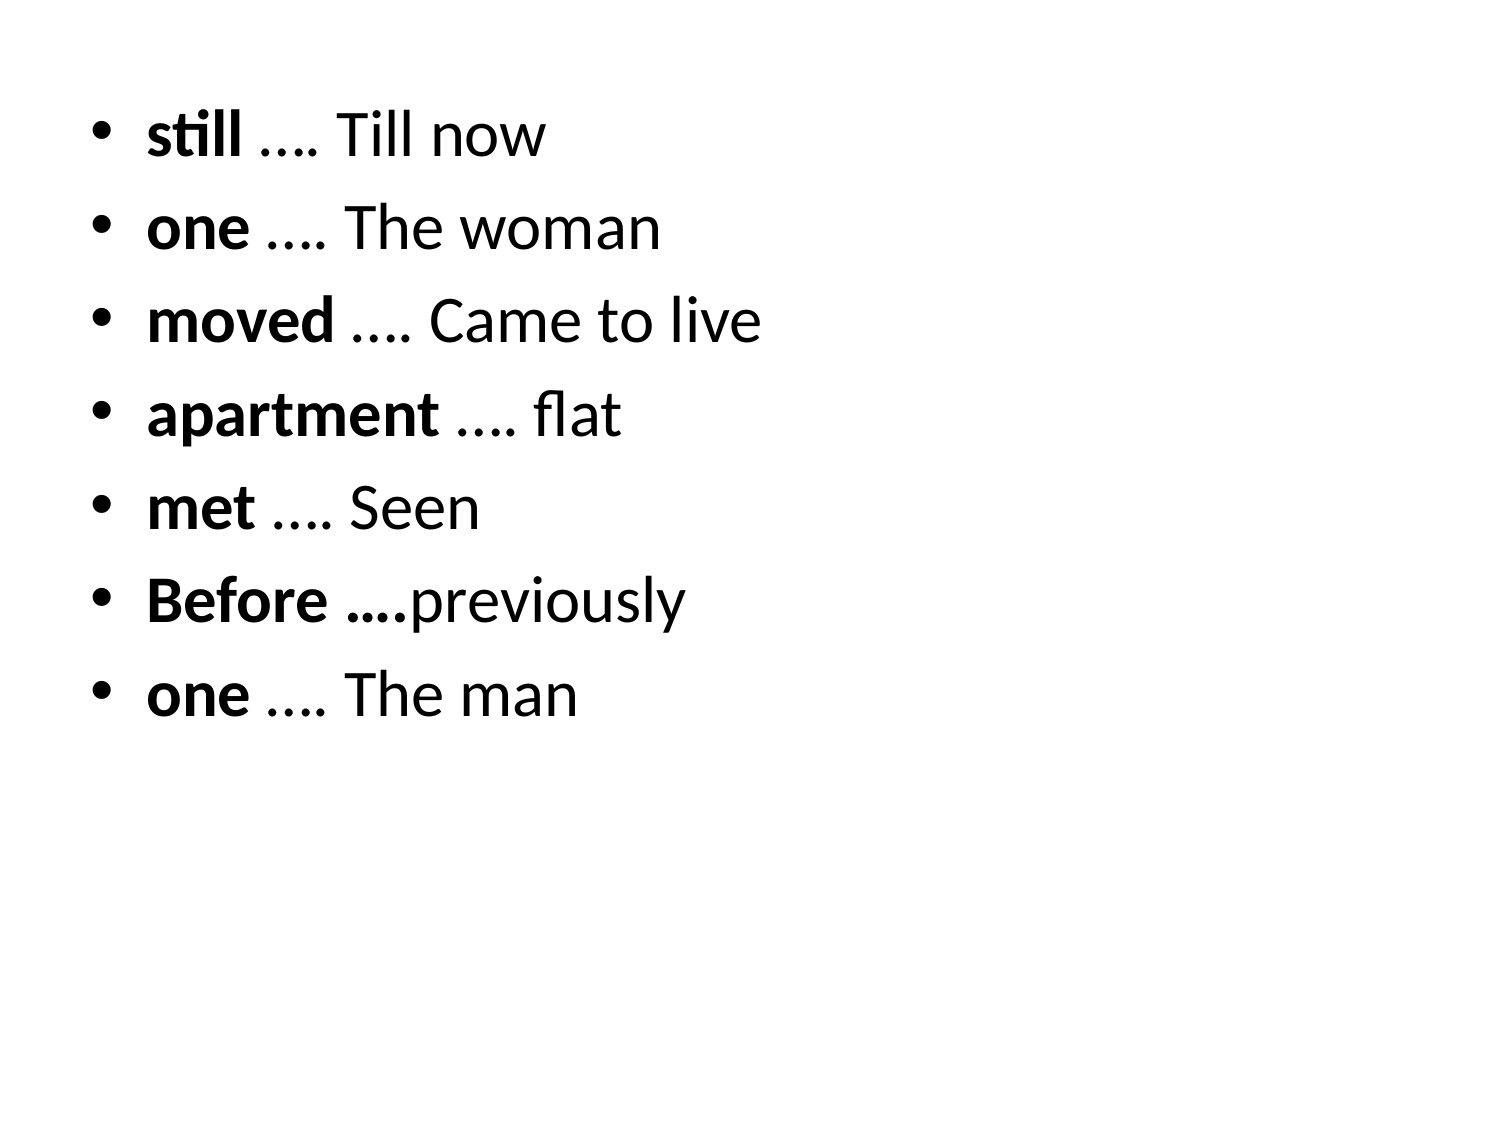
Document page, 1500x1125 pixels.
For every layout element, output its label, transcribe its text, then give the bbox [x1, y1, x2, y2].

list still …. Till now one …. The woman moved …. Came to live apartment …. flat met …. Seen Before ….previously one …. The man [75, 82, 1425, 1005]
